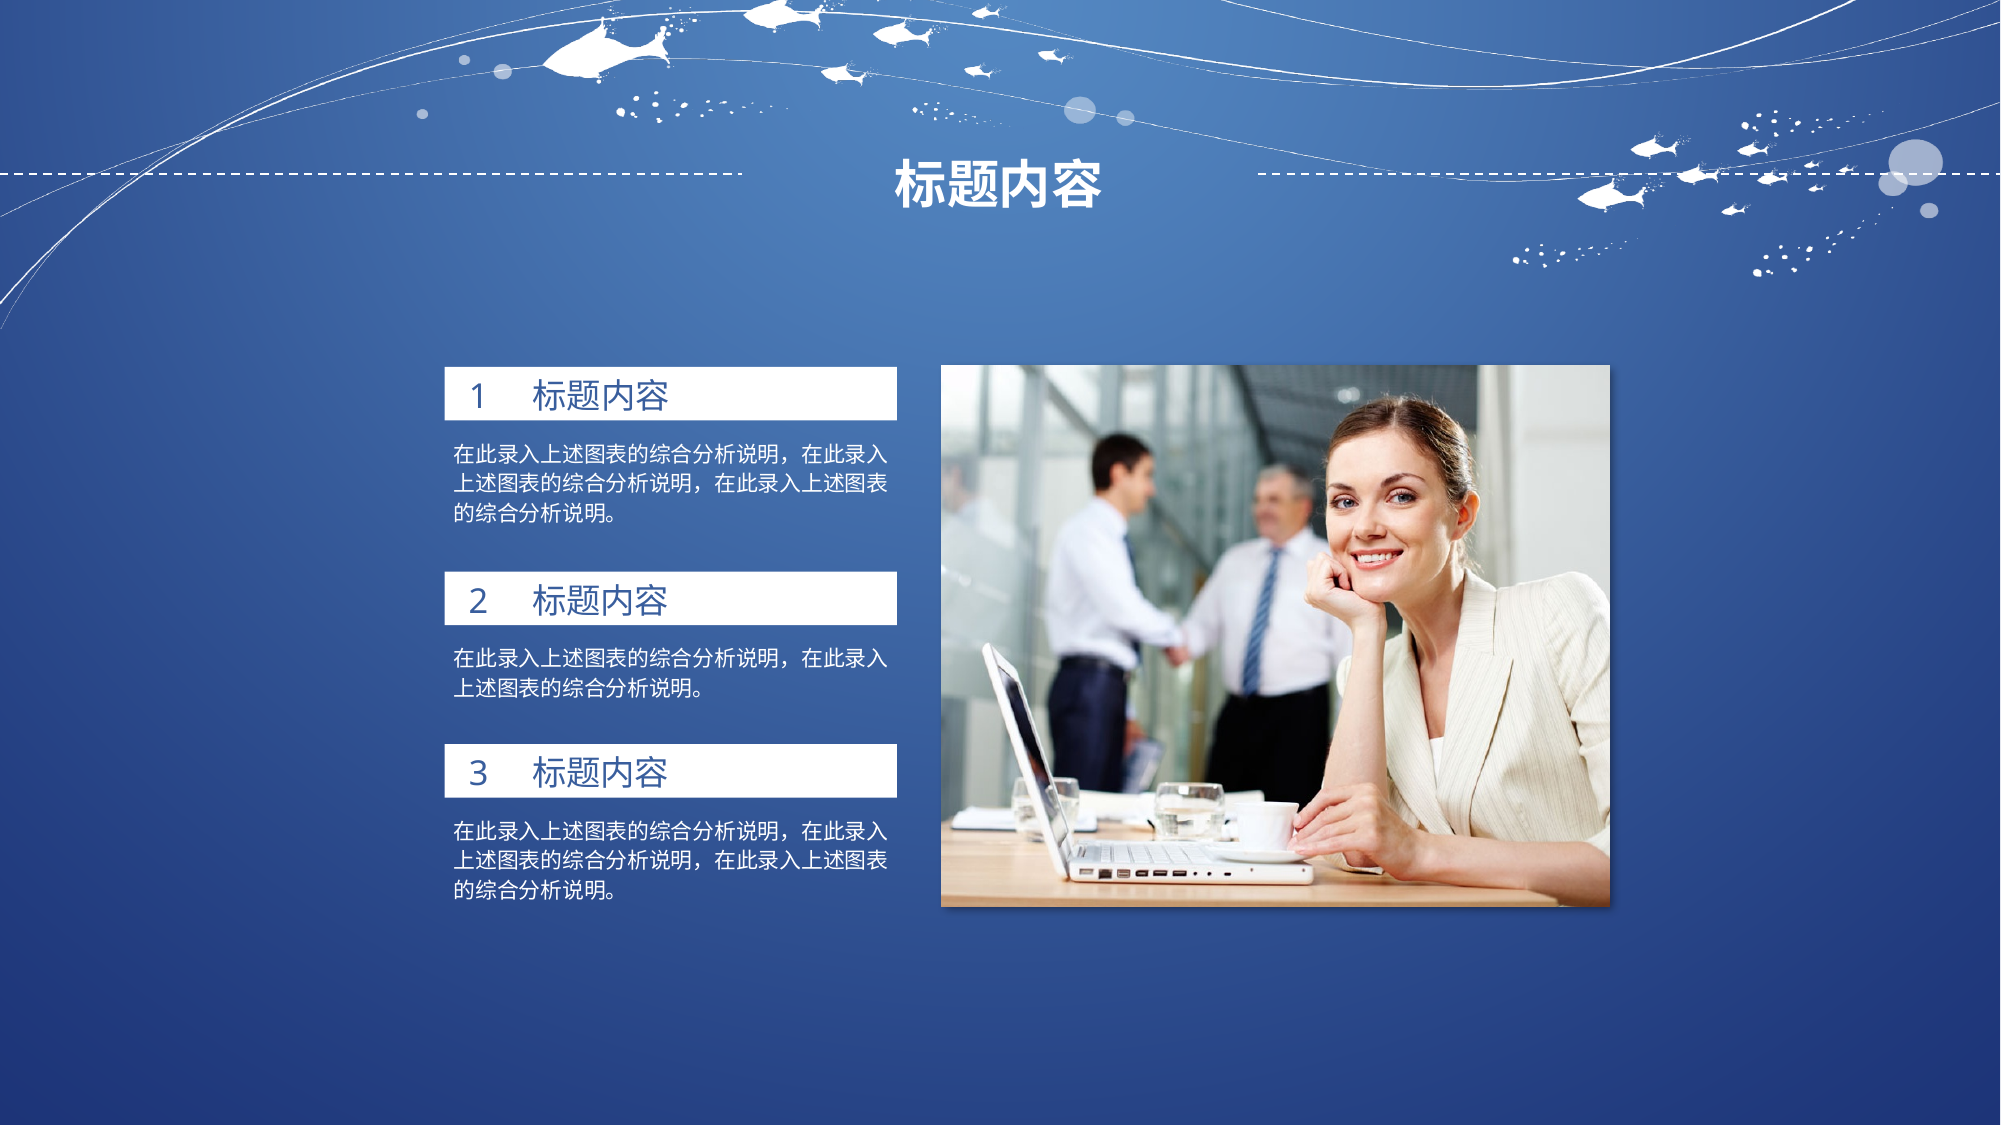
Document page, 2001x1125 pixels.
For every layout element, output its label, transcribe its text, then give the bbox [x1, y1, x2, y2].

picture [0, 0, 2001, 1125]
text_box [444, 366, 898, 424]
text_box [444, 571, 898, 629]
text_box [444, 743, 898, 801]
text_box 在此录入上述图表的综合分析说明，在此录入上述图表的综合分析说明，在此录入上述图表的综合分析说明。 [439, 429, 917, 534]
text_box 在此录入上述图表的综合分析说明，在此录入上述图表的综合分析说明，在此录入上述图表的综合分析说明。 [439, 806, 917, 911]
text_box 在此录入上述图表的综合分析说明，在此录入上述图表的综合分析说明。 [439, 633, 917, 709]
